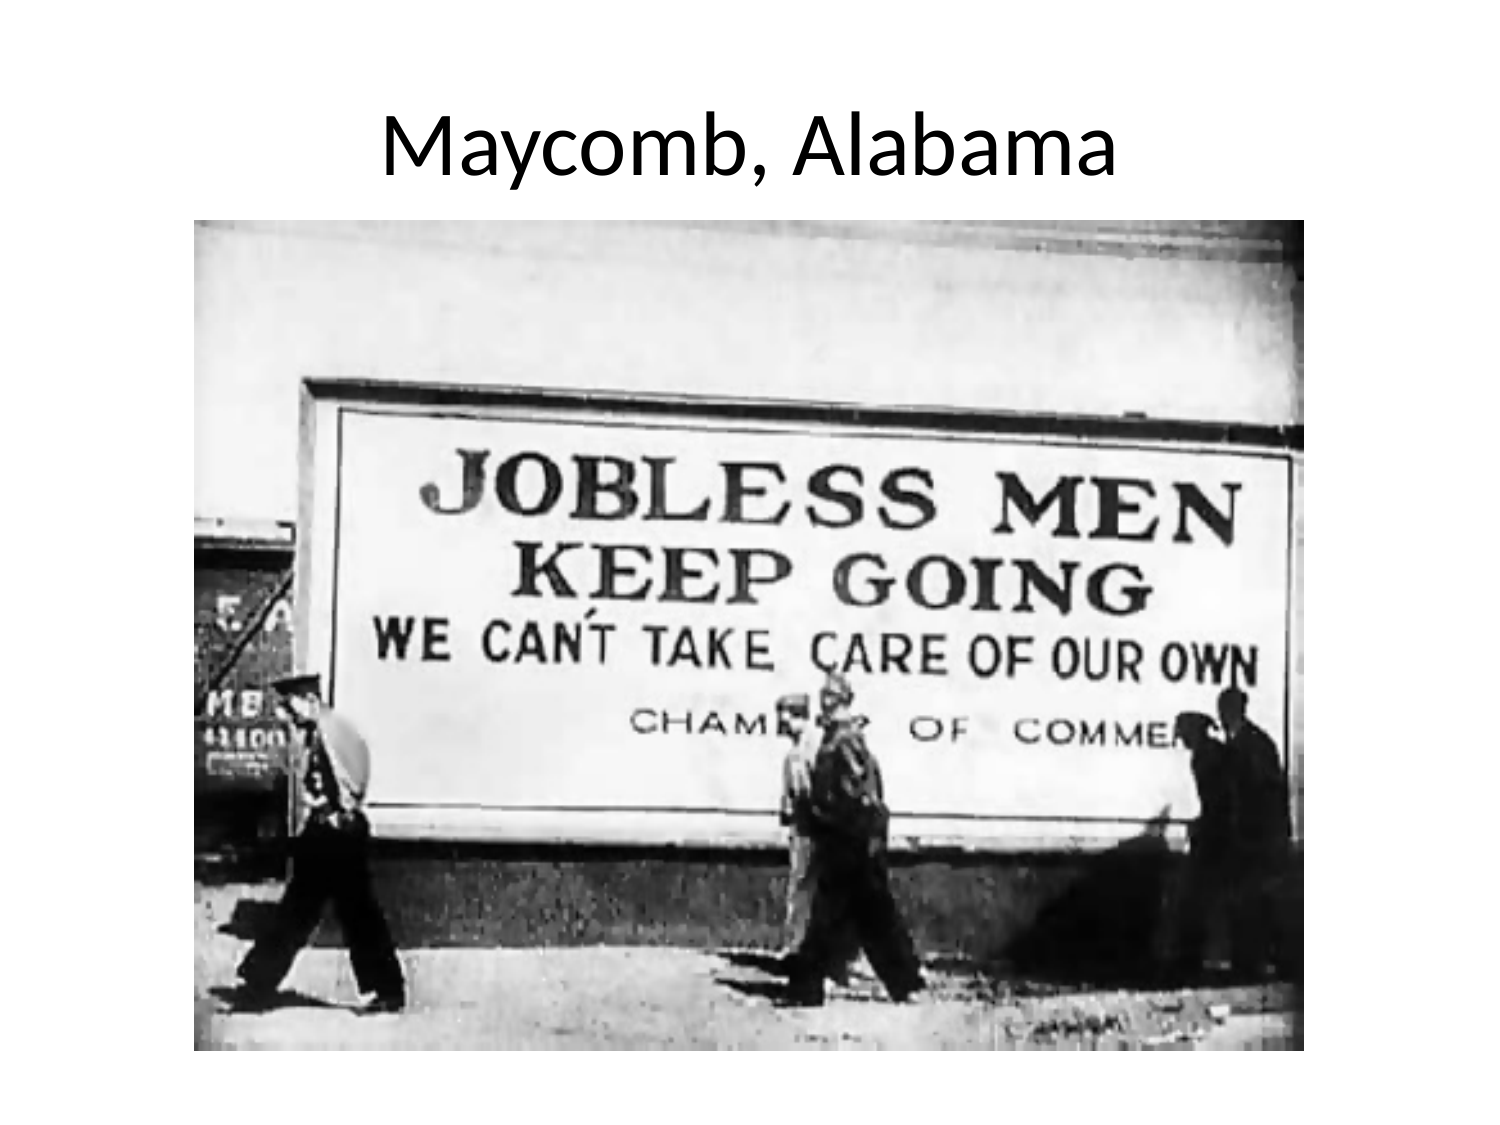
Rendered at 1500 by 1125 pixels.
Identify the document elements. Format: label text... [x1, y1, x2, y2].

title Maycomb, Alabama [75, 45, 1425, 233]
picture [193, 220, 1304, 1051]
